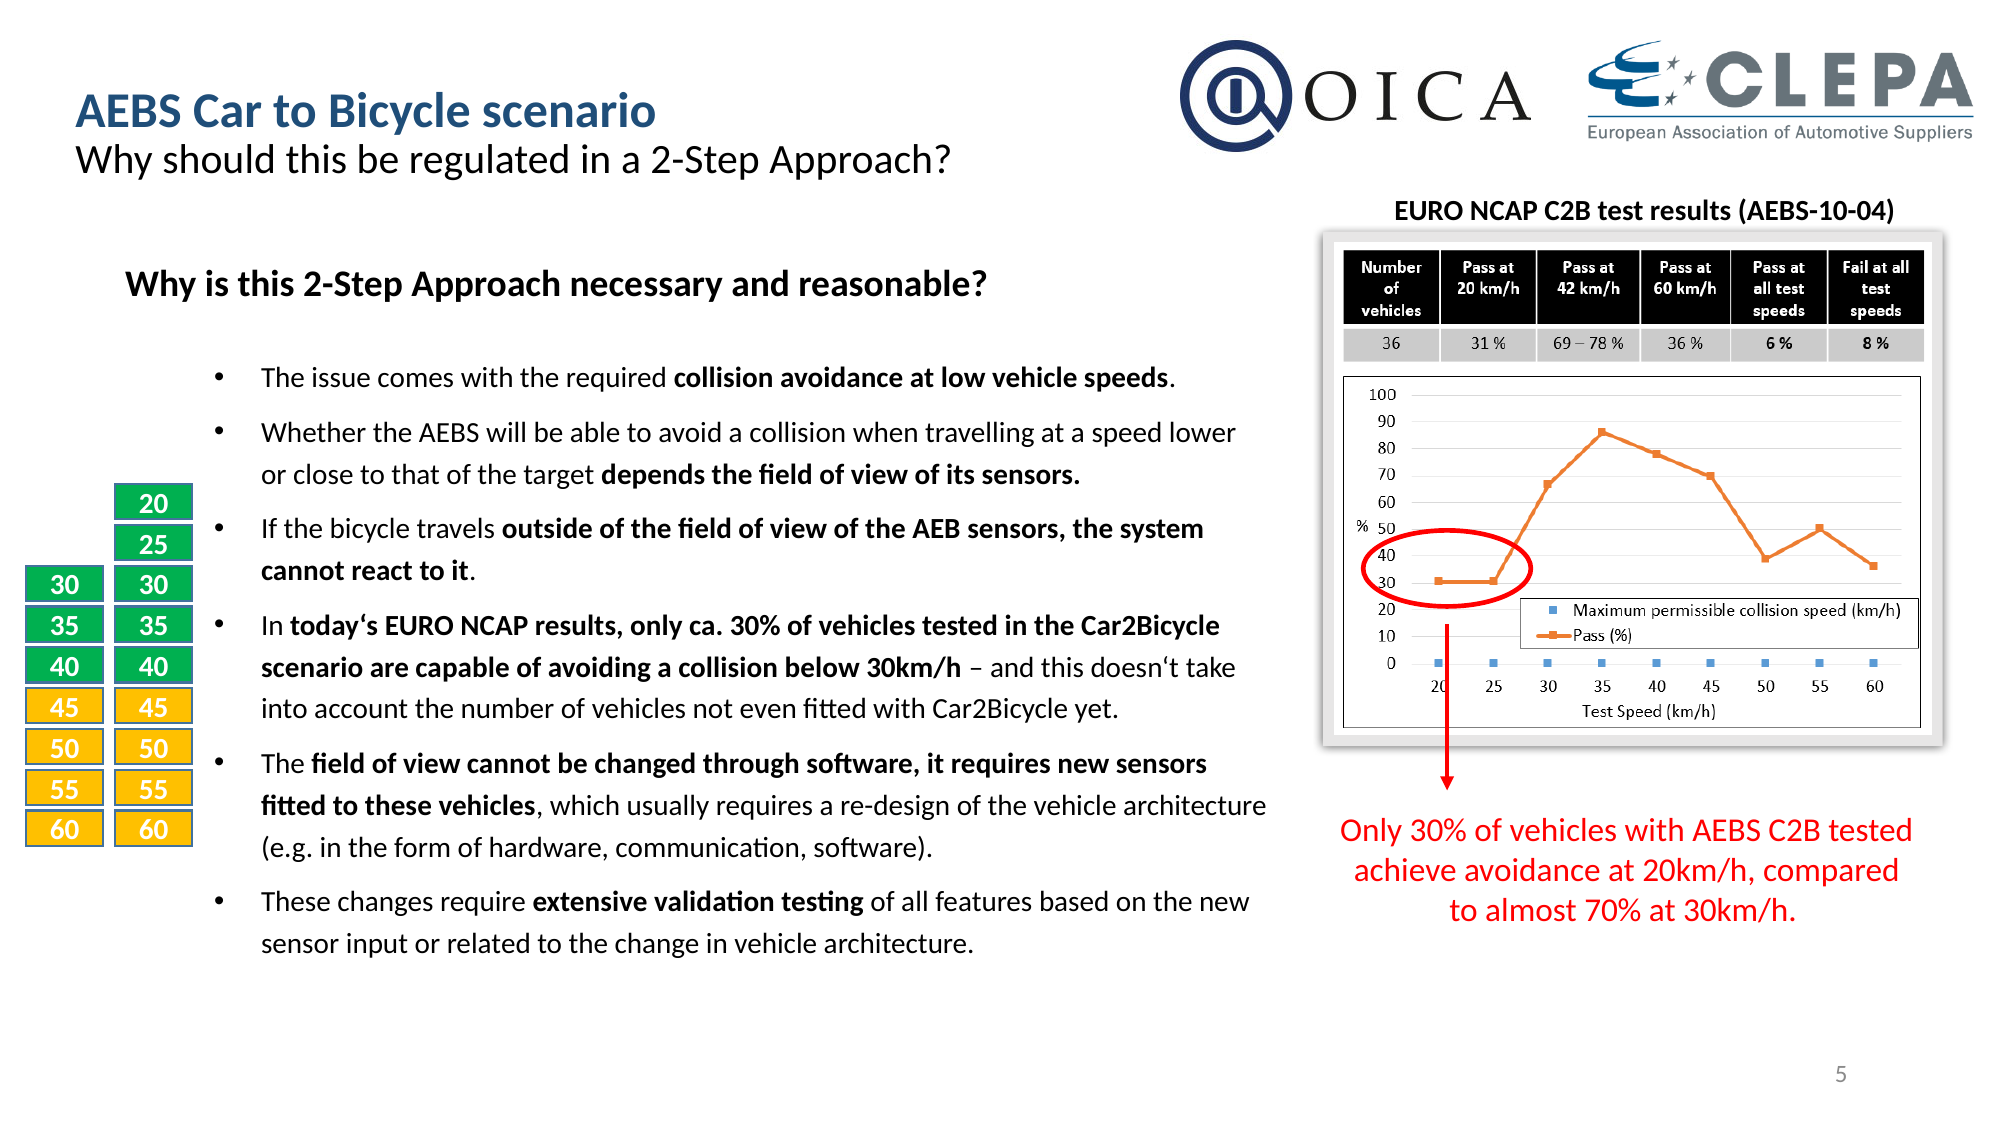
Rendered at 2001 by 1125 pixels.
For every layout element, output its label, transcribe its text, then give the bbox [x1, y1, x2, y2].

text_box [1322, 231, 1943, 747]
picture [1574, 14, 1989, 179]
text_box 35 [114, 605, 193, 643]
picture [1334, 242, 1932, 735]
text_box 35 [25, 605, 104, 643]
text_box 45 [114, 687, 193, 724]
text_box 40 [25, 646, 104, 684]
text_box 60 [114, 809, 193, 847]
text_box 55 [114, 769, 193, 806]
text_box EURO NCAP C2B test results (AEBS-10-04) [1379, 184, 1911, 235]
slide_number 5 [1412, 1042, 1863, 1103]
text_box 25 [114, 524, 193, 561]
text_box AEBS Car to Bicycle scenario [60, 70, 1055, 123]
picture [1180, 1, 1531, 191]
text_box 30 [25, 565, 104, 602]
text_box 60 [25, 809, 104, 847]
text_box 30 [114, 565, 193, 602]
text_box 50 [114, 728, 193, 765]
text_box 45 [25, 687, 104, 724]
text_box 20 [114, 483, 193, 520]
text_box Only 30% of vehicles with AEBS C2B tested achieve avoidance at 20km/h, compared to almost 70% at 30km/h. [1322, 800, 1932, 936]
text_box Why is this 2-Step Approach necessary and reasonable? [110, 251, 1013, 312]
text_box Why should this be regulated in a 2-Step Approach? [60, 123, 1180, 189]
text_box 50 [25, 728, 104, 765]
text_box 40 [114, 646, 193, 684]
text_box 55 [25, 769, 104, 806]
text_box The issue comes with the required collision avoidance at low vehicle speeds. Whether the AEBS will be able to avoid a collision when travelling at a speed lower or close to that of the target depends the field of view of its sensors. If the bicycle travels outside of the field of view of the AEB sensors, the system cannot react to it. In today‘s EURO NCAP results, only ca. 30% of vehicles tested in the Car2Bicycle scenario are capable of avoiding a collision below 30km/h – and this doesn‘t take into account the number of vehicles not even fitted with Car2Bicycle yet. The field of view cannot be changed through software, it requires new sensors fitted to these vehicles, which usually requires a re-design of the vehicle architecture (e.g. in the form of hardware, communication, software). These changes require extensive validation testing of all features based on the new sensor input or related to the change in vehicle architecture. [199, 344, 1285, 1022]
